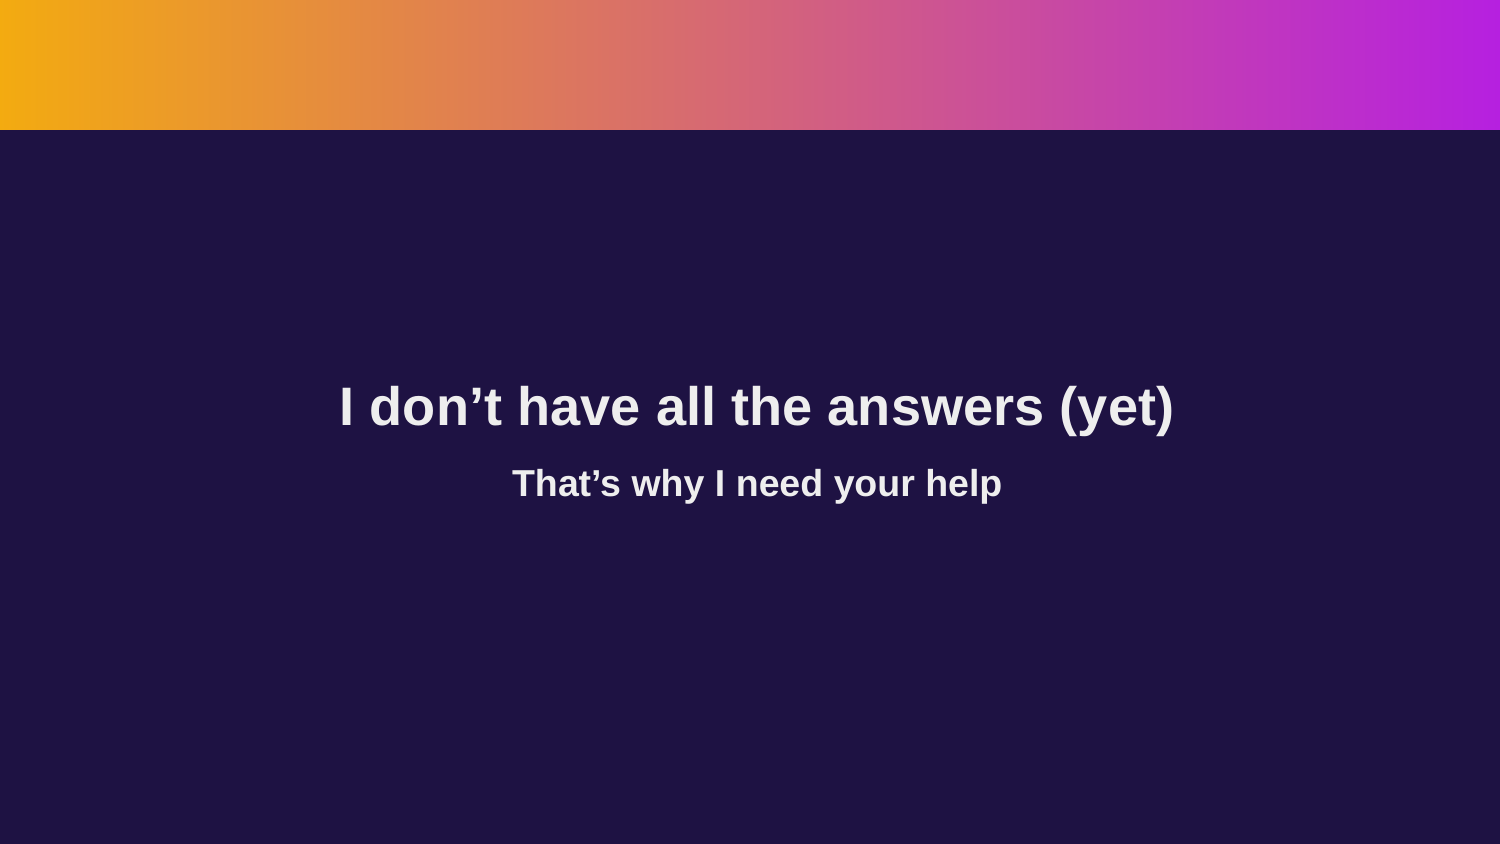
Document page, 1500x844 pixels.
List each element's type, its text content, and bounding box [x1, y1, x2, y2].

text_box [0, 0, 1500, 130]
title [32, 35, 1430, 130]
text_box [75, 178, 1429, 767]
text_box I don’t have all the answers (yet) That’s why I need your help [86, 211, 1429, 519]
